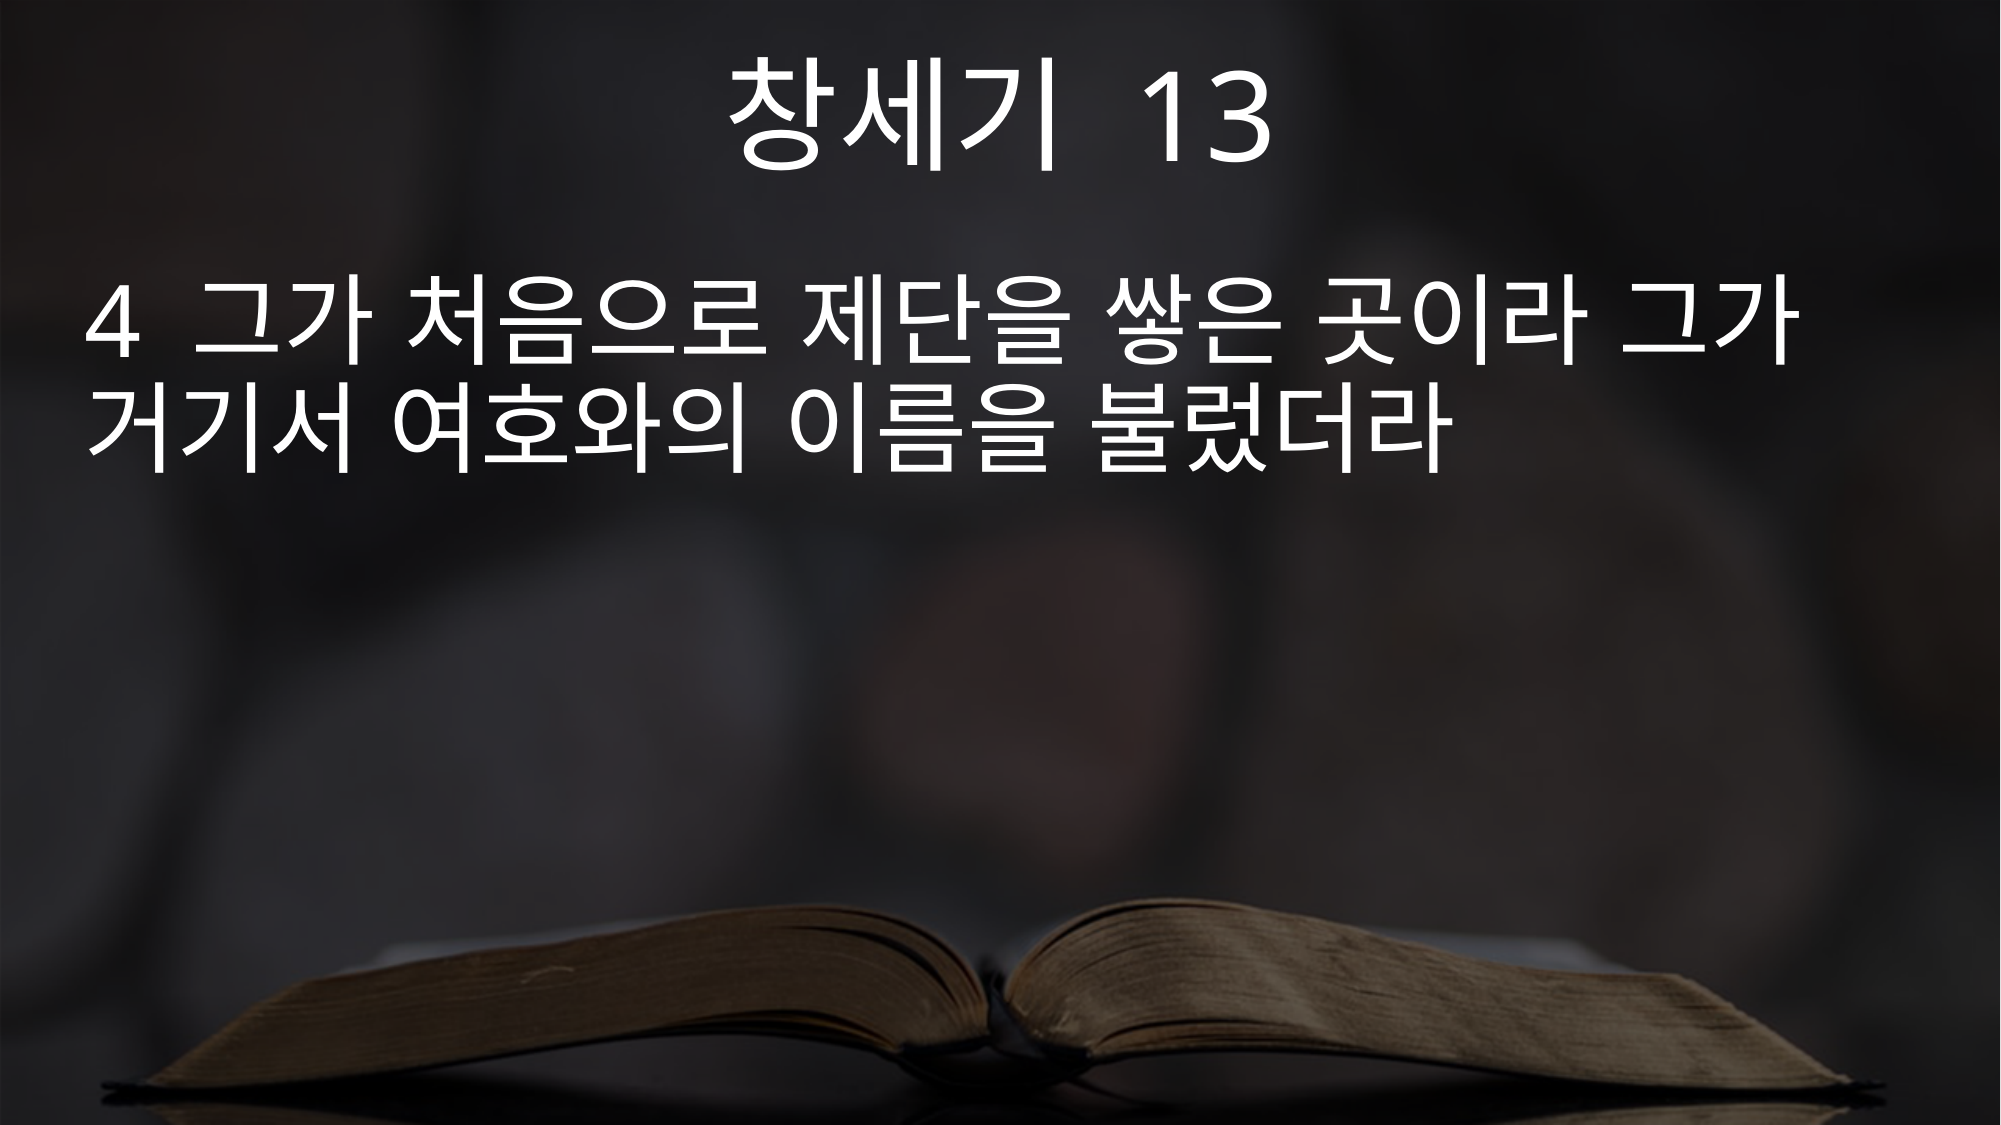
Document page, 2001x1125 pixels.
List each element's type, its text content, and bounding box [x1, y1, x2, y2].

picture [0, 0, 2001, 1125]
footer 창세기 13 [0, 32, 2000, 192]
list 4 그가 처음으로 제단을 쌓은 곳이라 그가 거기서 여호와의 이름을 불렀더라 [69, 263, 1953, 423]
